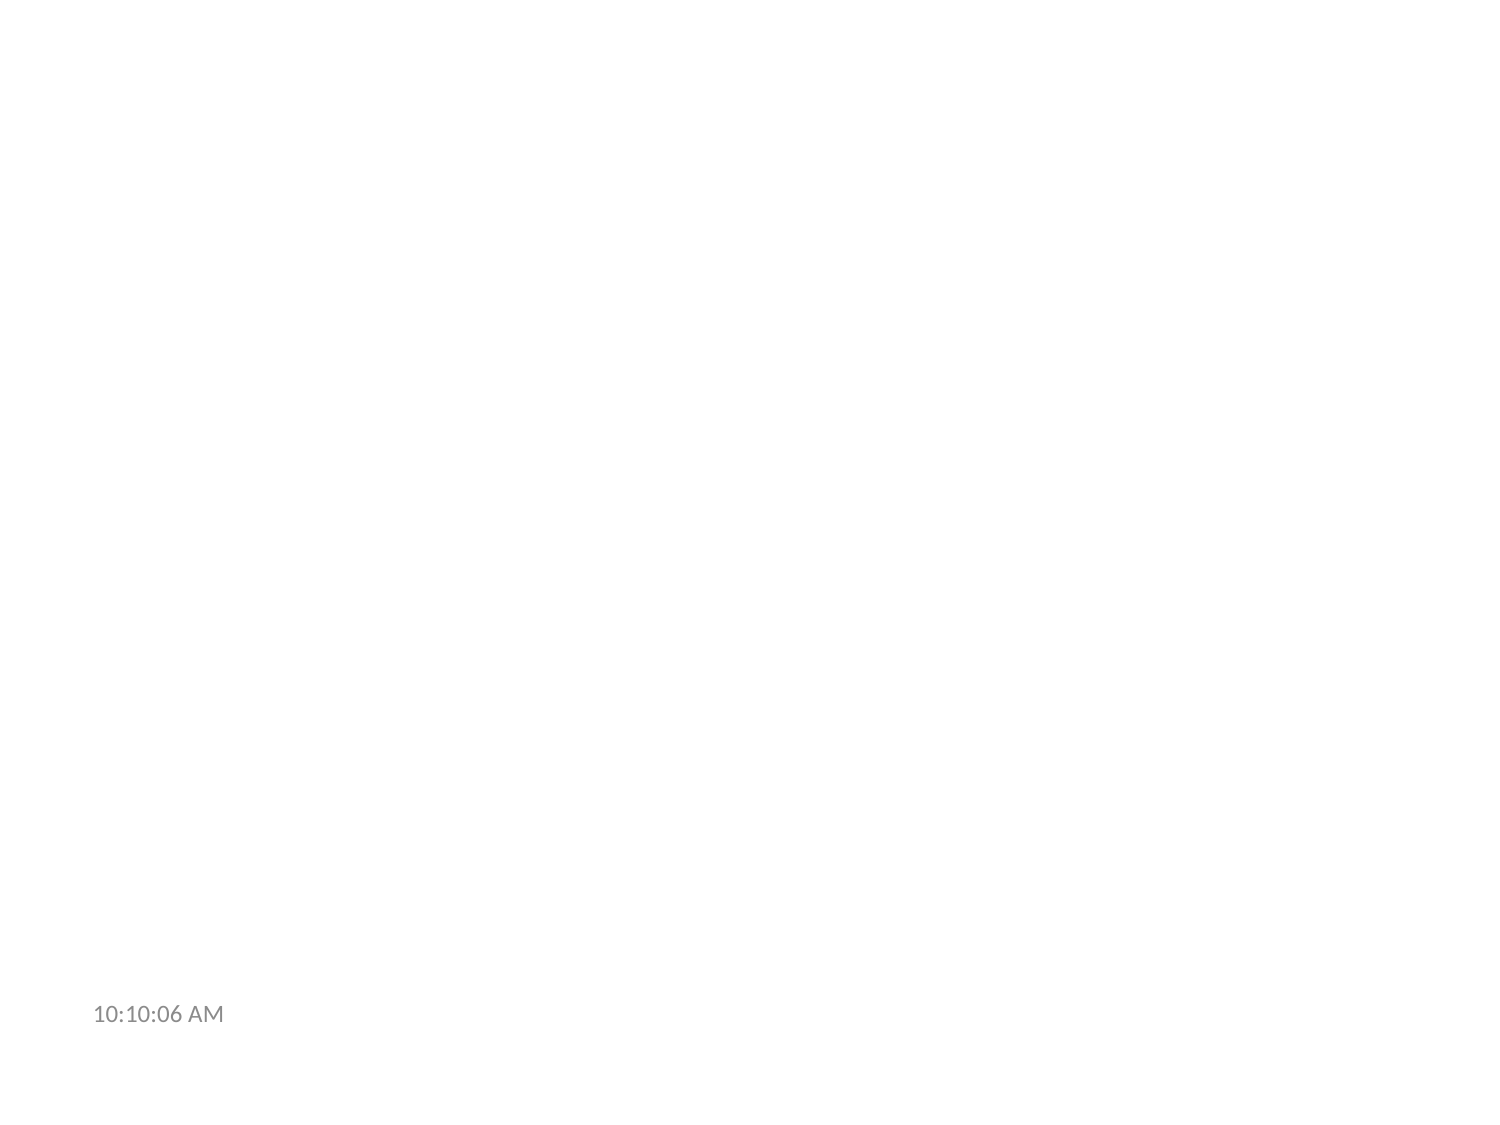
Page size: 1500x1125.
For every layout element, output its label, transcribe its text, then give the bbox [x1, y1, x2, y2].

text_box 3:35:09 PM [77, 982, 428, 1043]
